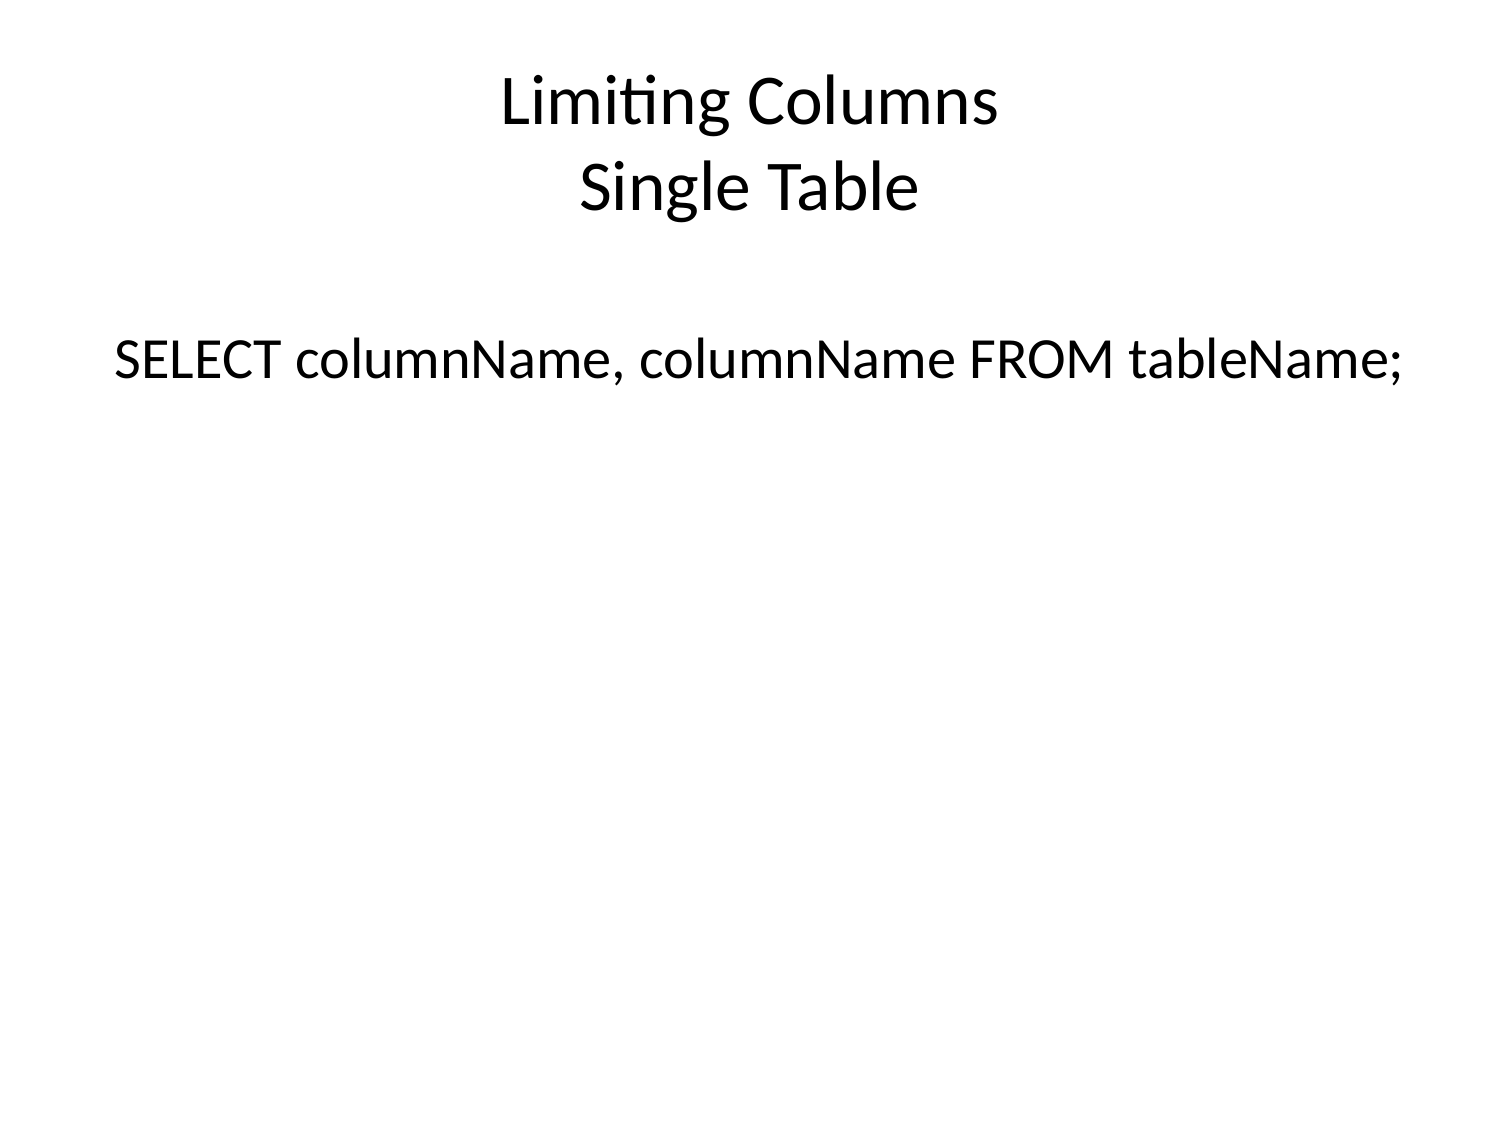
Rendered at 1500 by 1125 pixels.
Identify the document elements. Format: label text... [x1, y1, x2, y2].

text_box SELECT columnName, columnName FROM tableName; [99, 312, 1425, 398]
title Limiting Columns Single Table [75, 45, 1425, 233]
